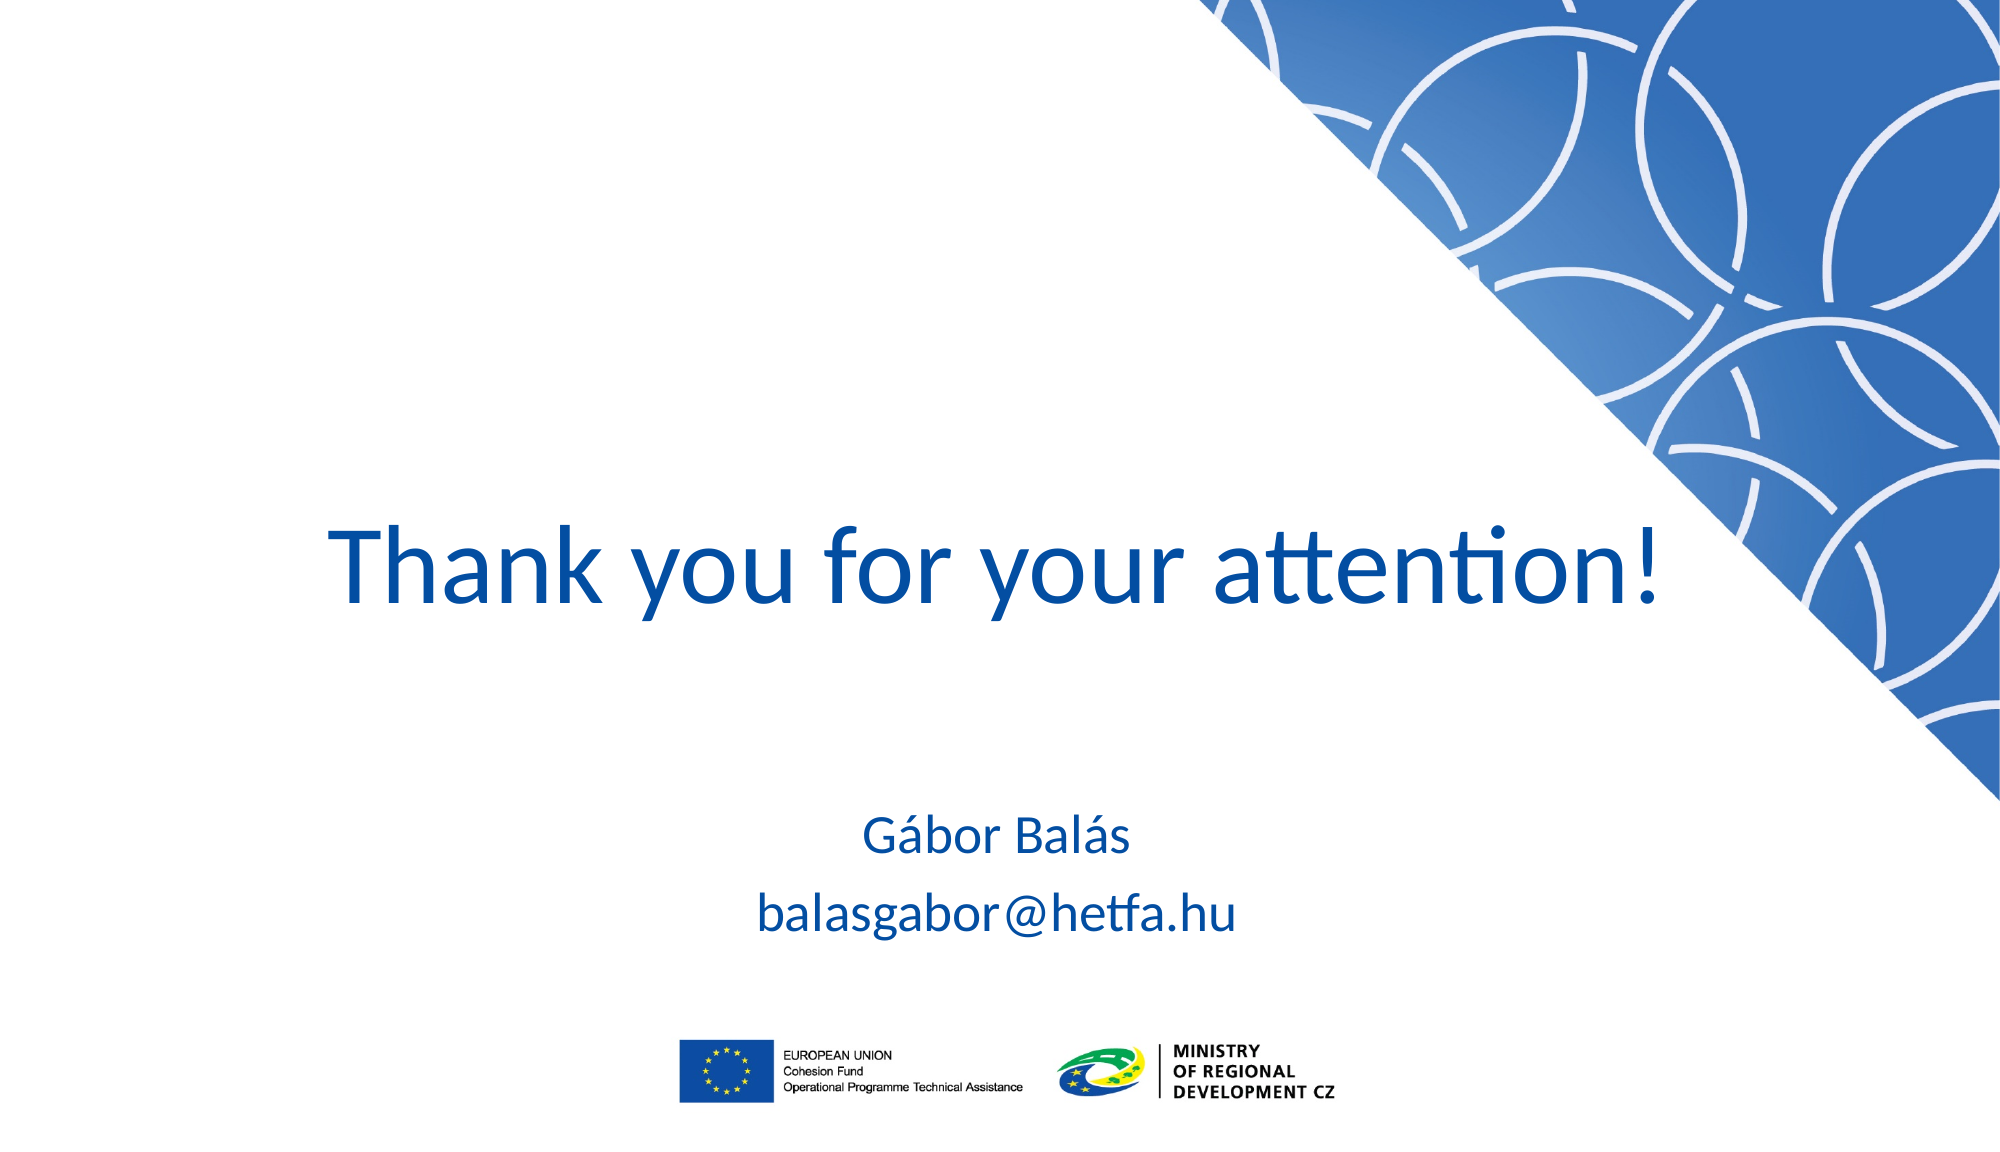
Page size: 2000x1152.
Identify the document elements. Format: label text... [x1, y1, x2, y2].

picture [0, 0, 2000, 1152]
subtitle Gábor Balás balasgabor@hetfa.hu [302, 788, 1697, 954]
title Thank you for your attention! [172, 457, 1827, 659]
